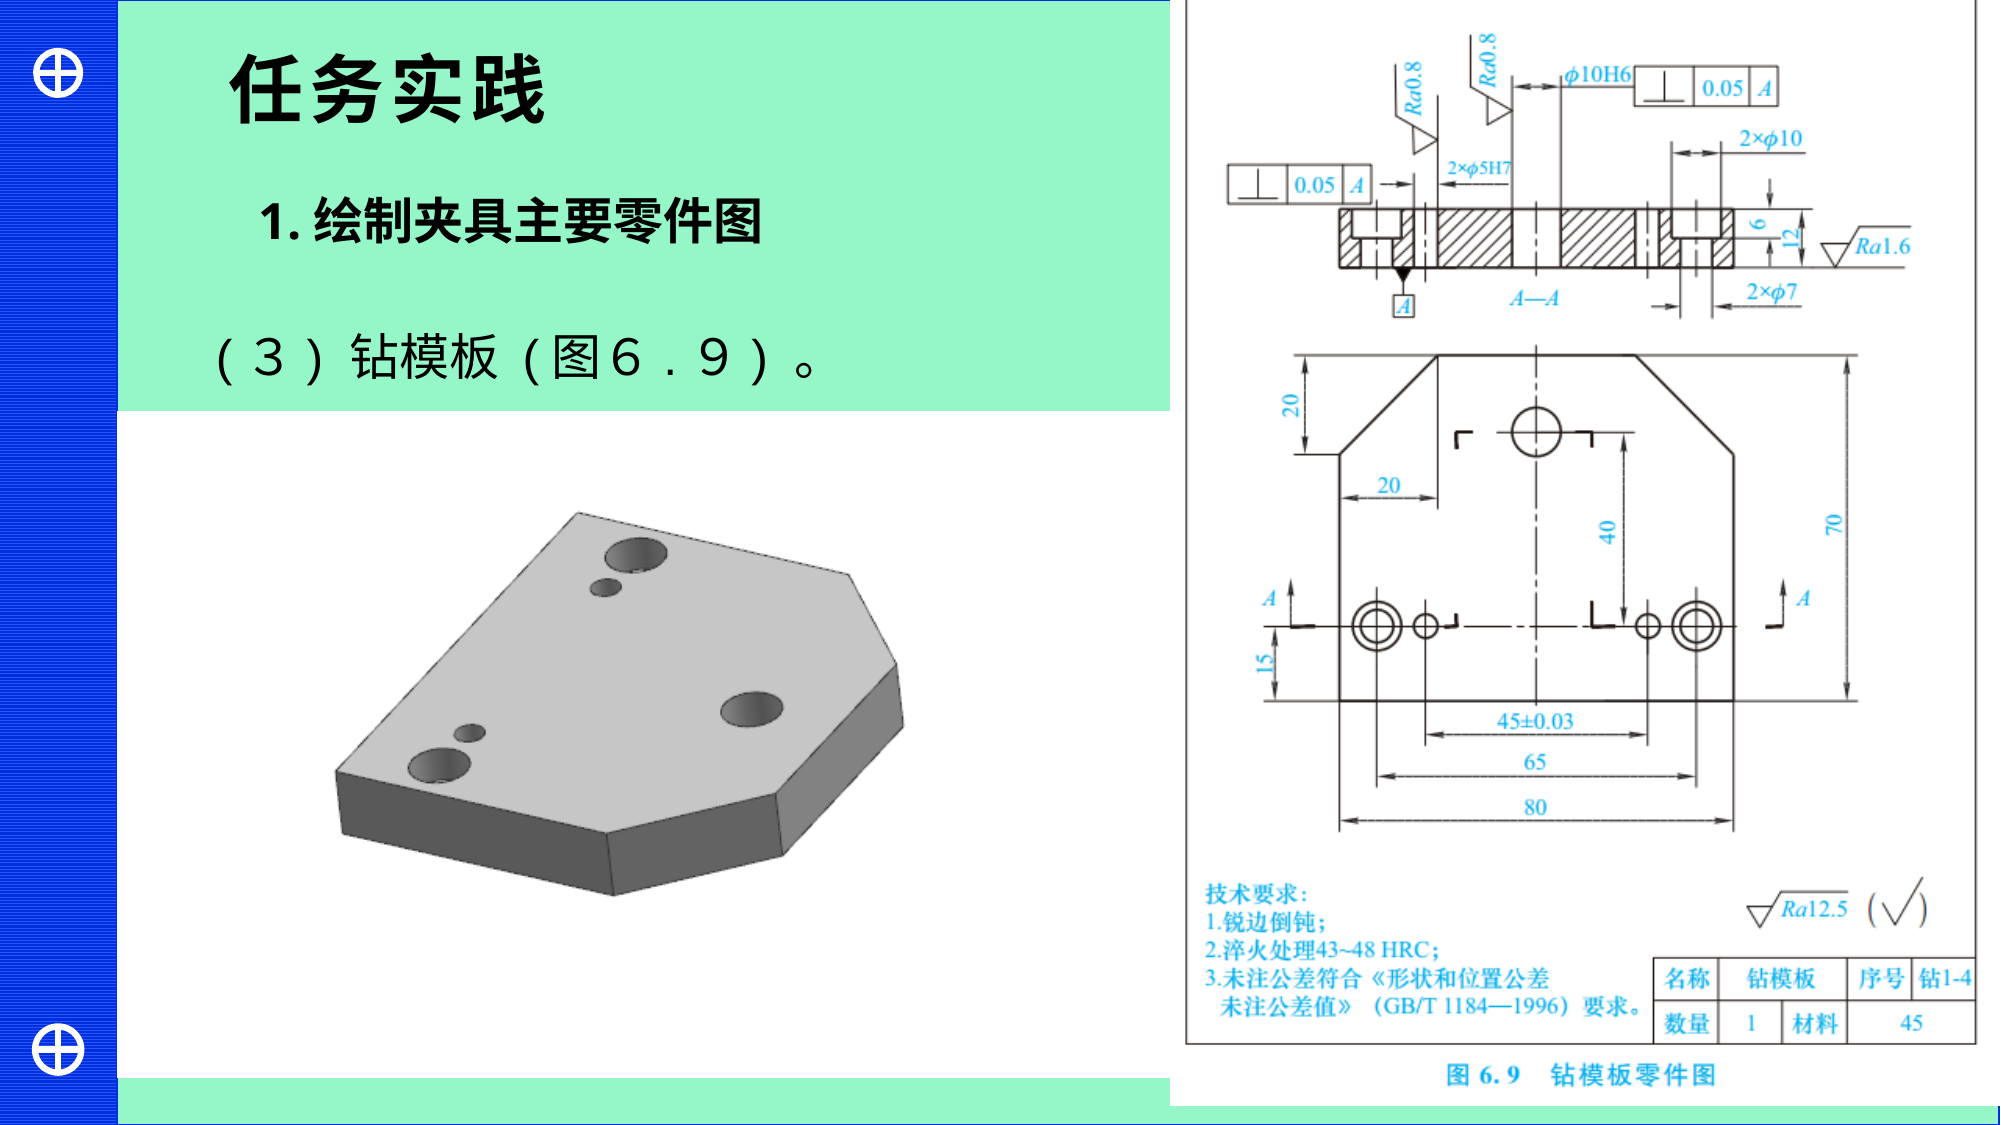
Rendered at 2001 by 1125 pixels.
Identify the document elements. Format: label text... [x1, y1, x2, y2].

text_box (３) 钻模板 (图６.９) 。 [126, 287, 1170, 411]
picture [1170, 0, 2000, 1106]
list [117, 411, 1170, 1078]
text_box 任务实践 [126, 18, 1170, 140]
text_box 1.绘制夹具主要零件图 [243, 182, 1170, 258]
